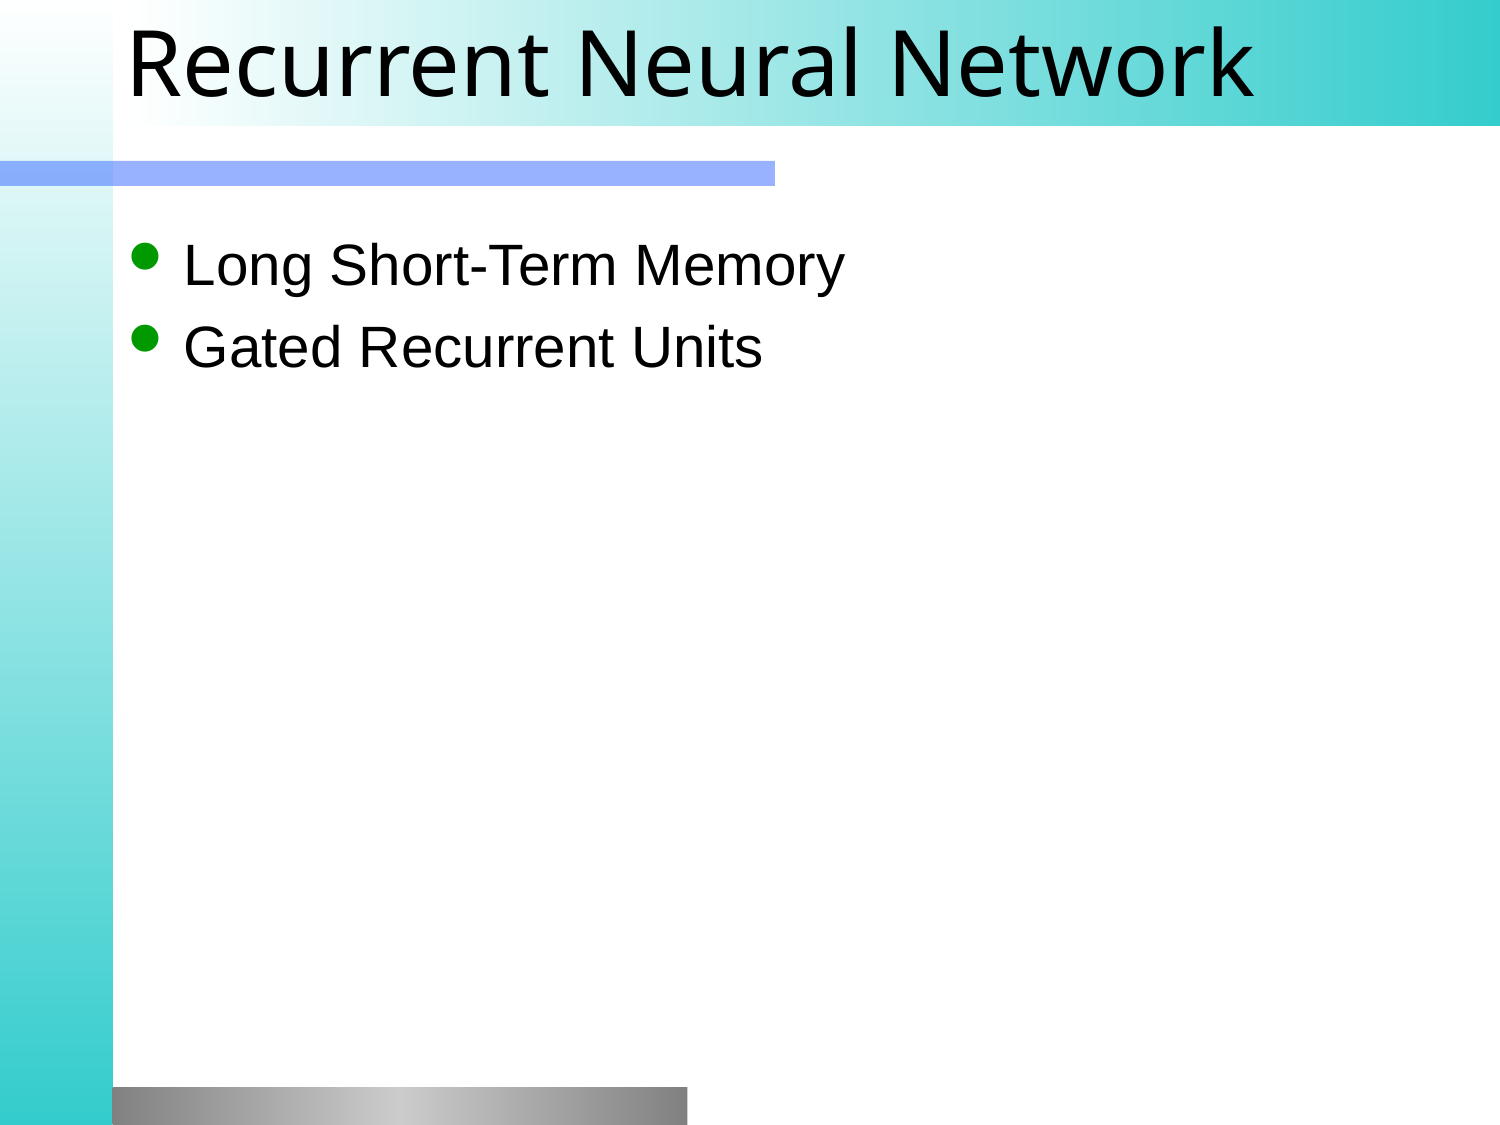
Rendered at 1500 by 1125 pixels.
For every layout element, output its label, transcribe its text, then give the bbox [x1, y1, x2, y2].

list Long Short-Term Memory Gated Recurrent Units [112, 219, 1388, 1073]
title Recurrent Neural Network [110, 0, 1386, 121]
